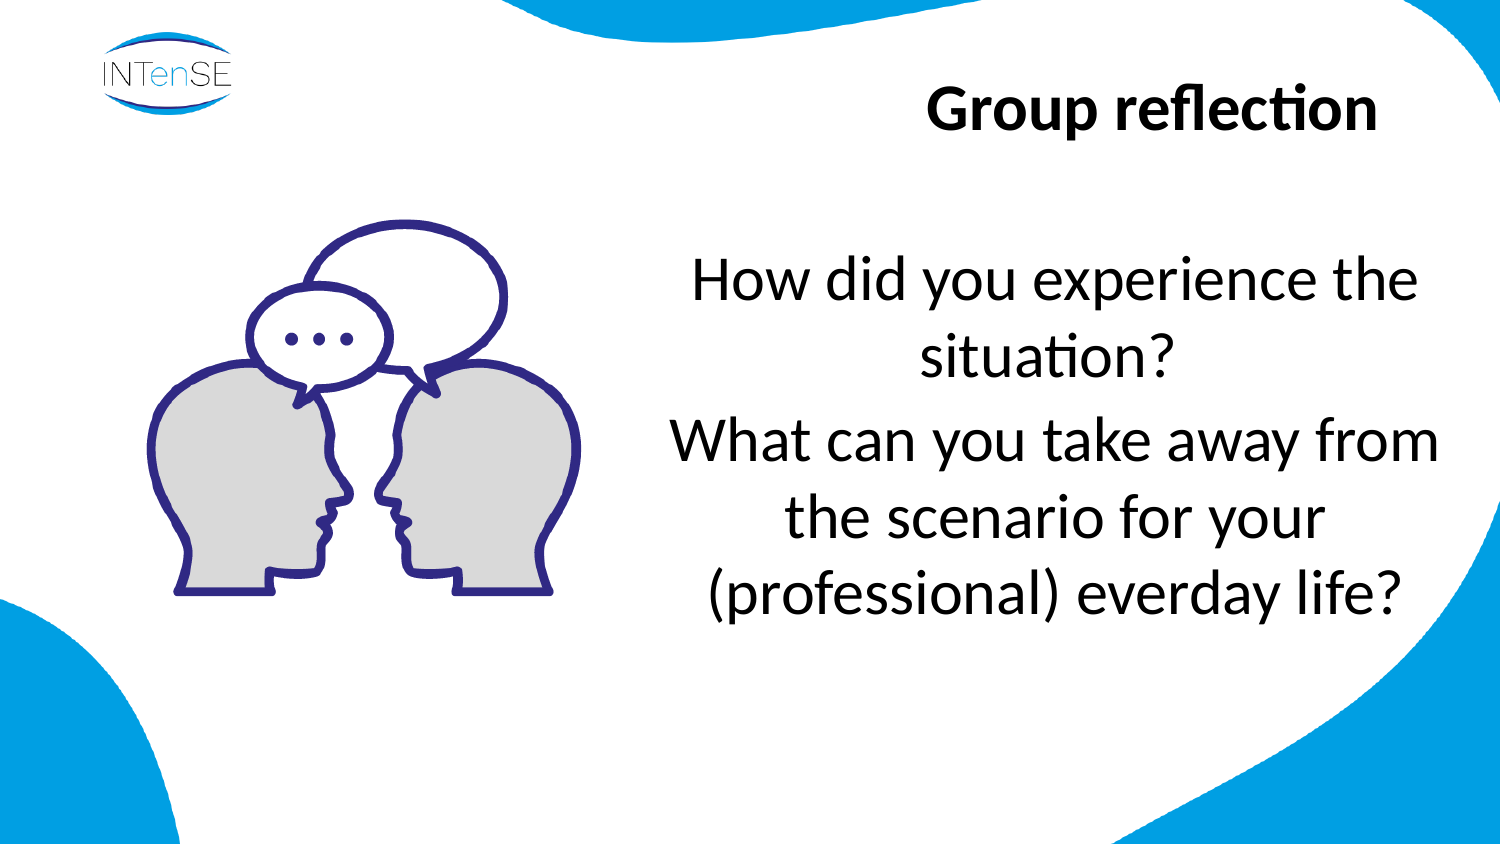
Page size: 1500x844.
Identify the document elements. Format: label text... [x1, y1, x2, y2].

title Group reflection [277, 56, 1425, 197]
picture [0, 0, 1500, 844]
list How did you experience the situation? What can you take away from the scenario for your (professional) everday life? [630, 228, 1481, 705]
